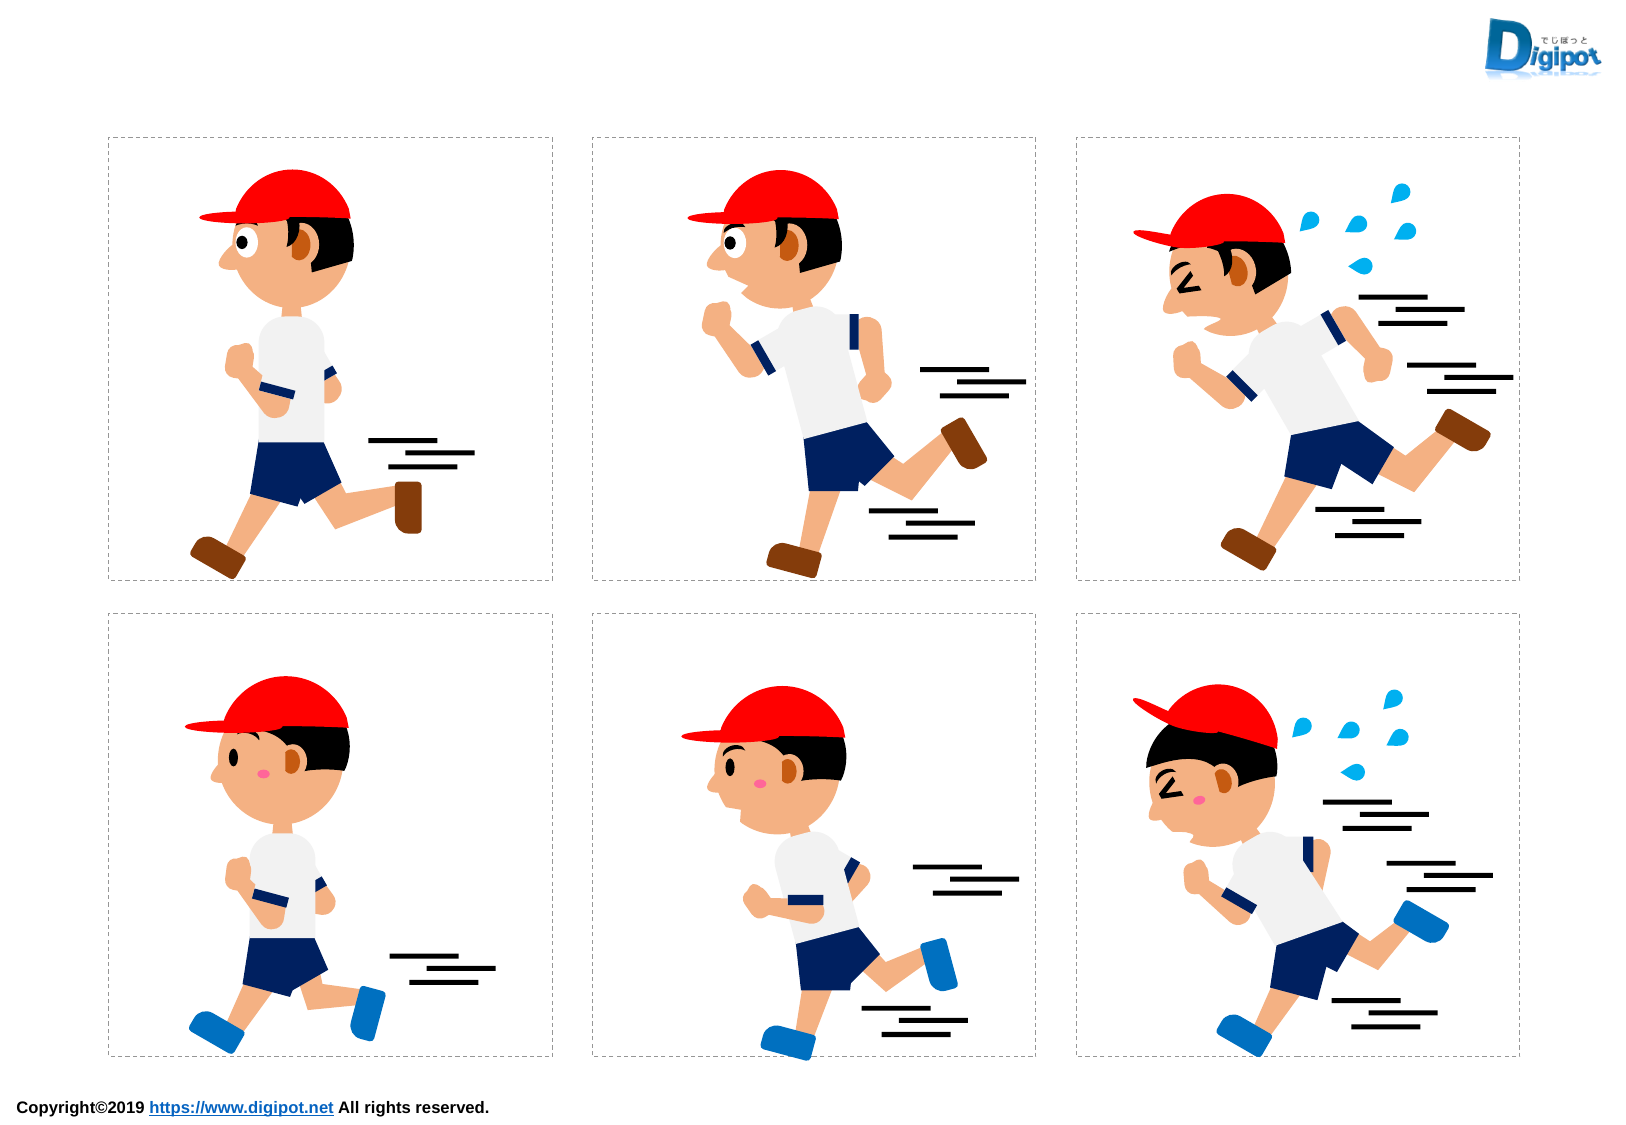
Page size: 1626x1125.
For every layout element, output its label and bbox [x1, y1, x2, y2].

text_box [184, 676, 496, 1045]
text_box [1138, 186, 1514, 568]
text_box [676, 170, 1027, 573]
text_box [675, 686, 1020, 1056]
text_box [1137, 677, 1493, 1048]
picture [1485, 18, 1602, 82]
text_box [191, 169, 475, 570]
